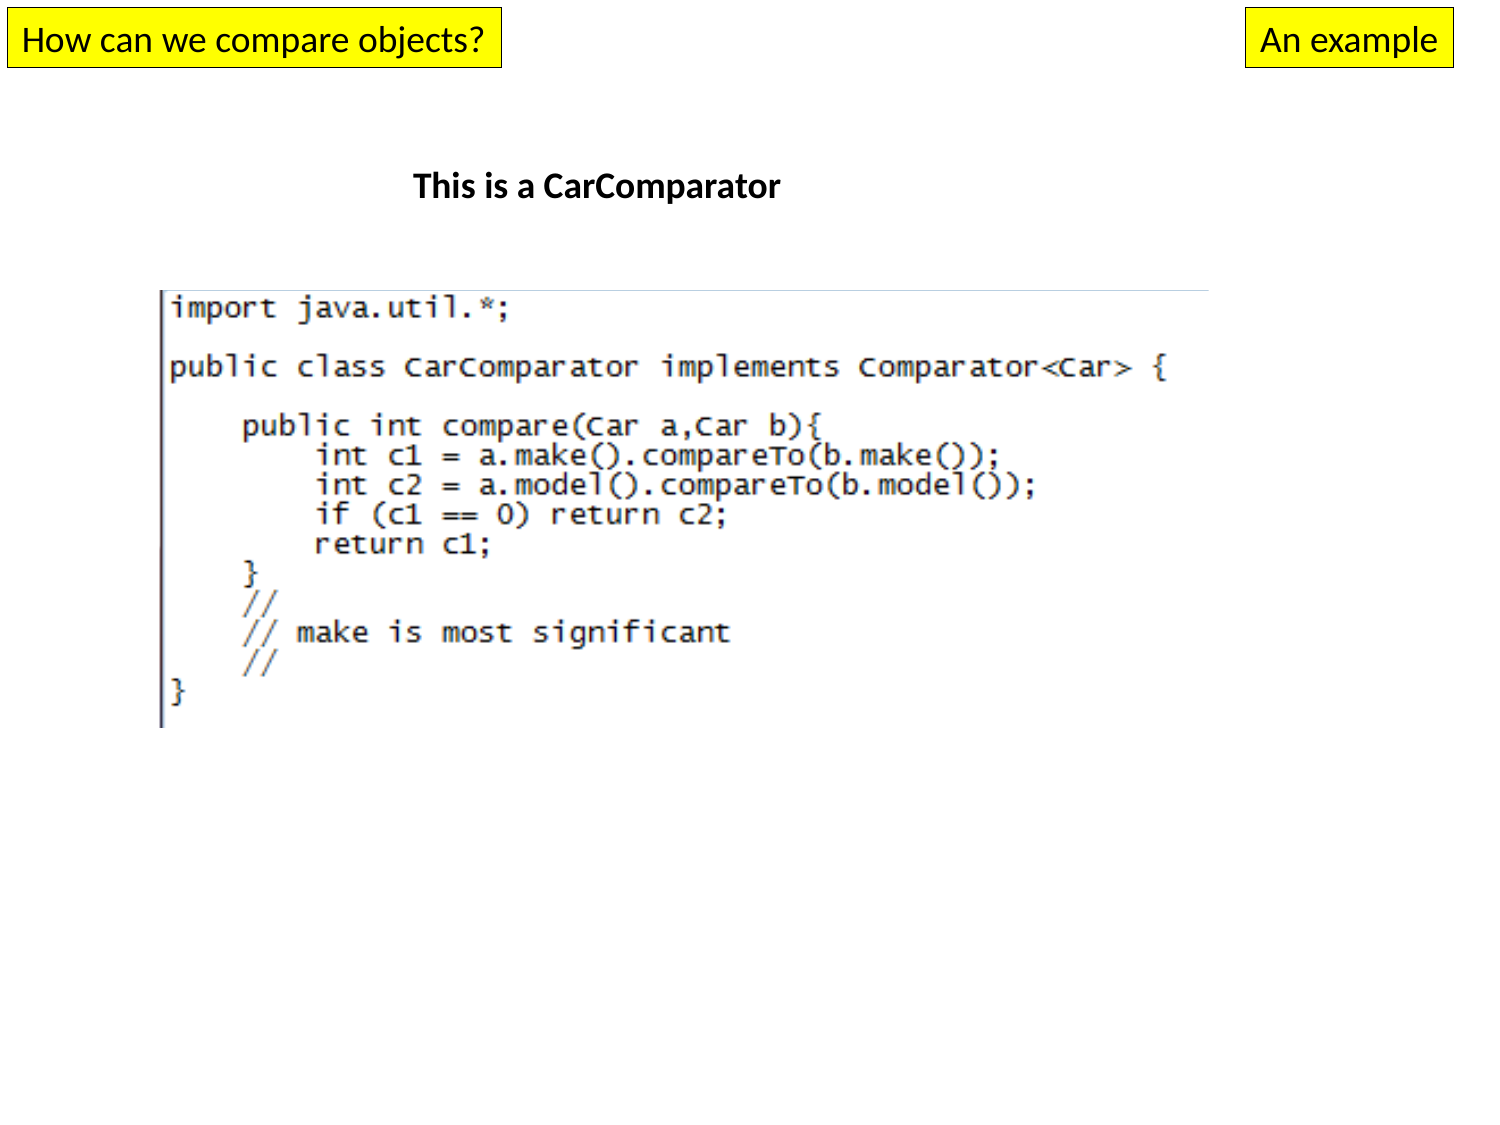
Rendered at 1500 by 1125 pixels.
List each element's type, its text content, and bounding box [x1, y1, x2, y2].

text_box This is a CarComparator [398, 154, 797, 214]
text_box An example [1245, 7, 1454, 68]
text_box How can we compare objects? [7, 7, 502, 68]
picture [159, 290, 1209, 728]
